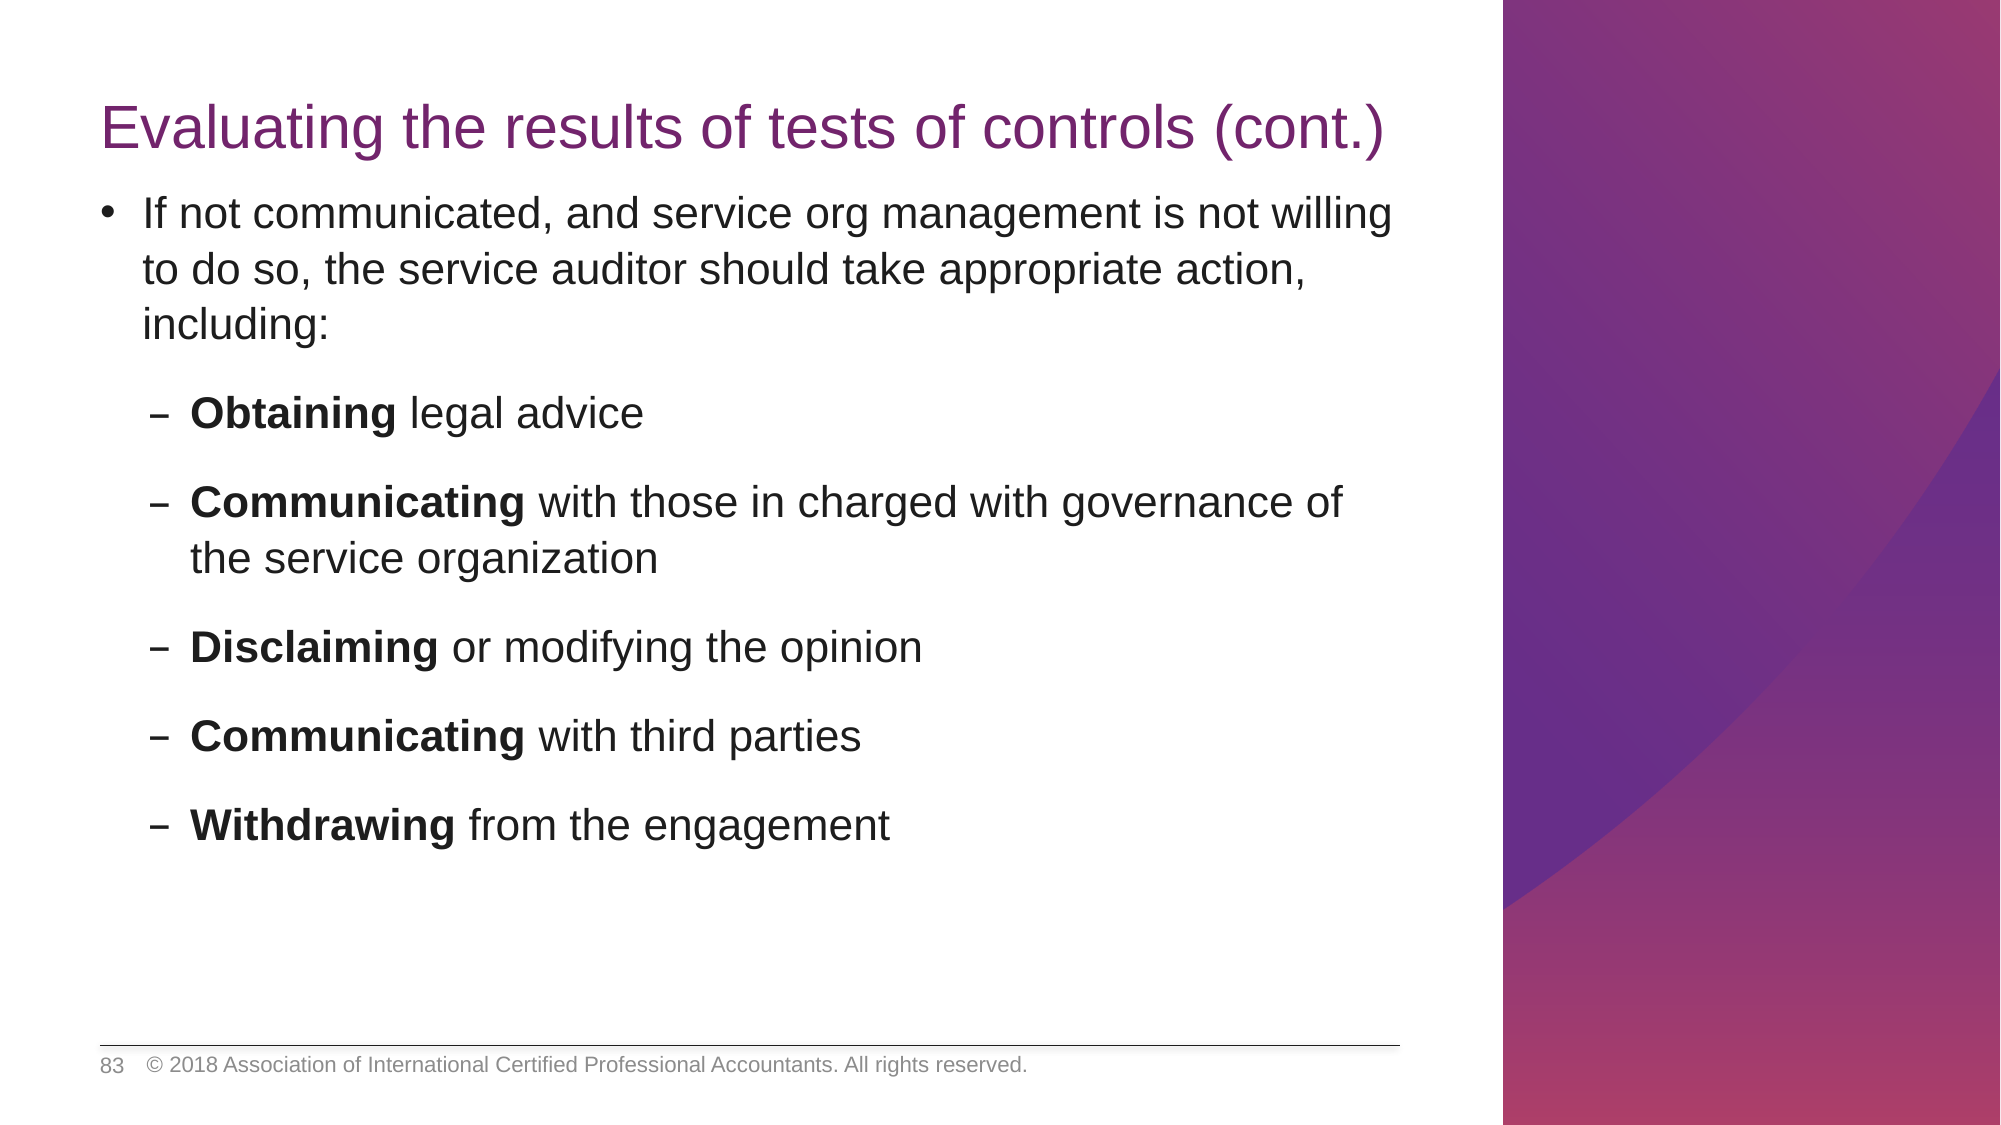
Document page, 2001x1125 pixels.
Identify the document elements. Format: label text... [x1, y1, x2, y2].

title Evaluating the results of tests of controls (cont.) [100, 31, 1401, 161]
picture [1503, 0, 2001, 1125]
slide_number 83 [99, 1050, 147, 1111]
footer © 2018 Association of International Certified Professional Accountants. All rights reserved. [147, 1050, 1400, 1111]
list If not communicated, and service org management is not willing to do so, the service auditor should take appropriate action, including: Obtaining legal advice Communicating with those in charged with governance of the service organization Disclaiming or modifying the opinion Communicating with third parties Withdrawing from the engagement [100, 182, 1401, 915]
